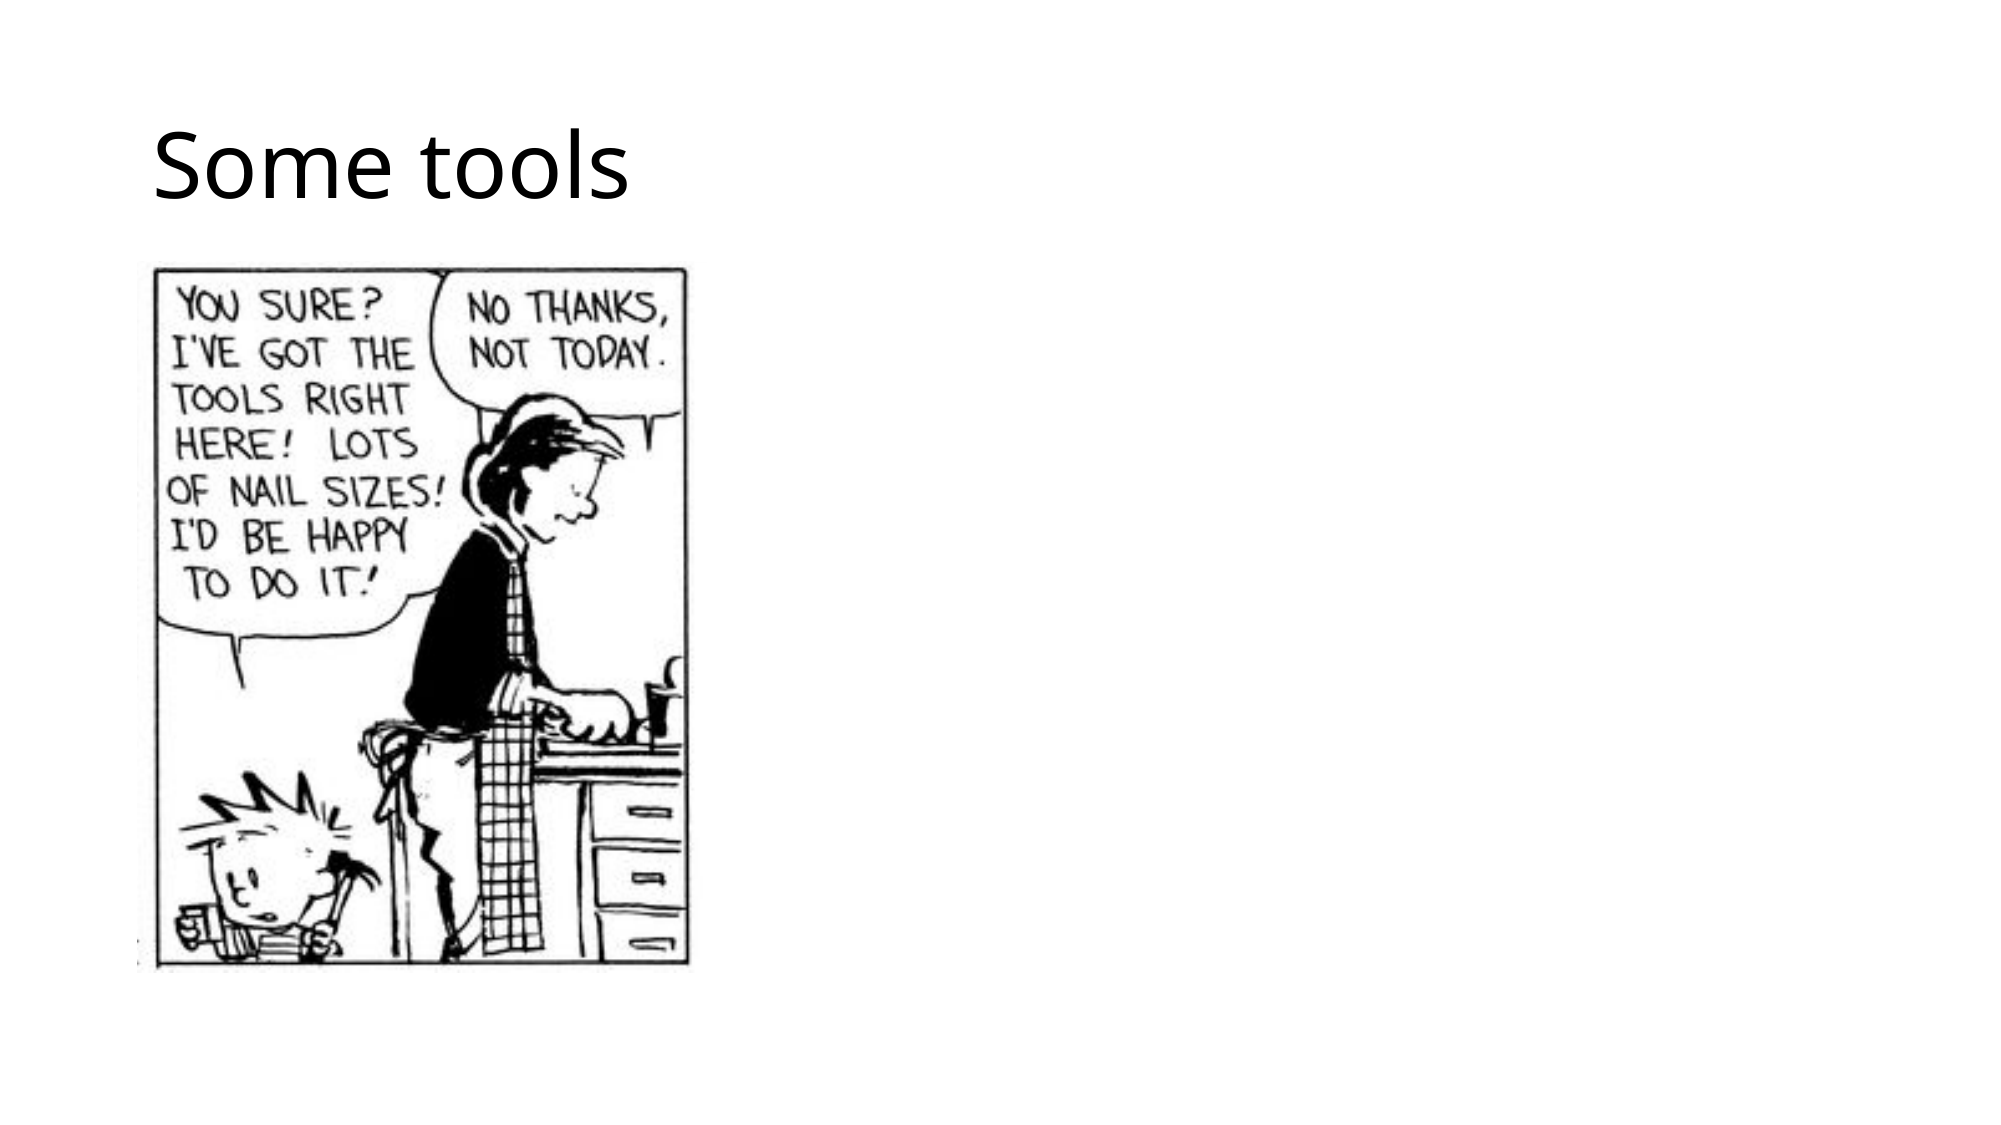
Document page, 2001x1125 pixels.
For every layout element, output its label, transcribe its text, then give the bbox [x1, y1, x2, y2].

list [137, 261, 707, 973]
title Some tools [137, 59, 1863, 278]
